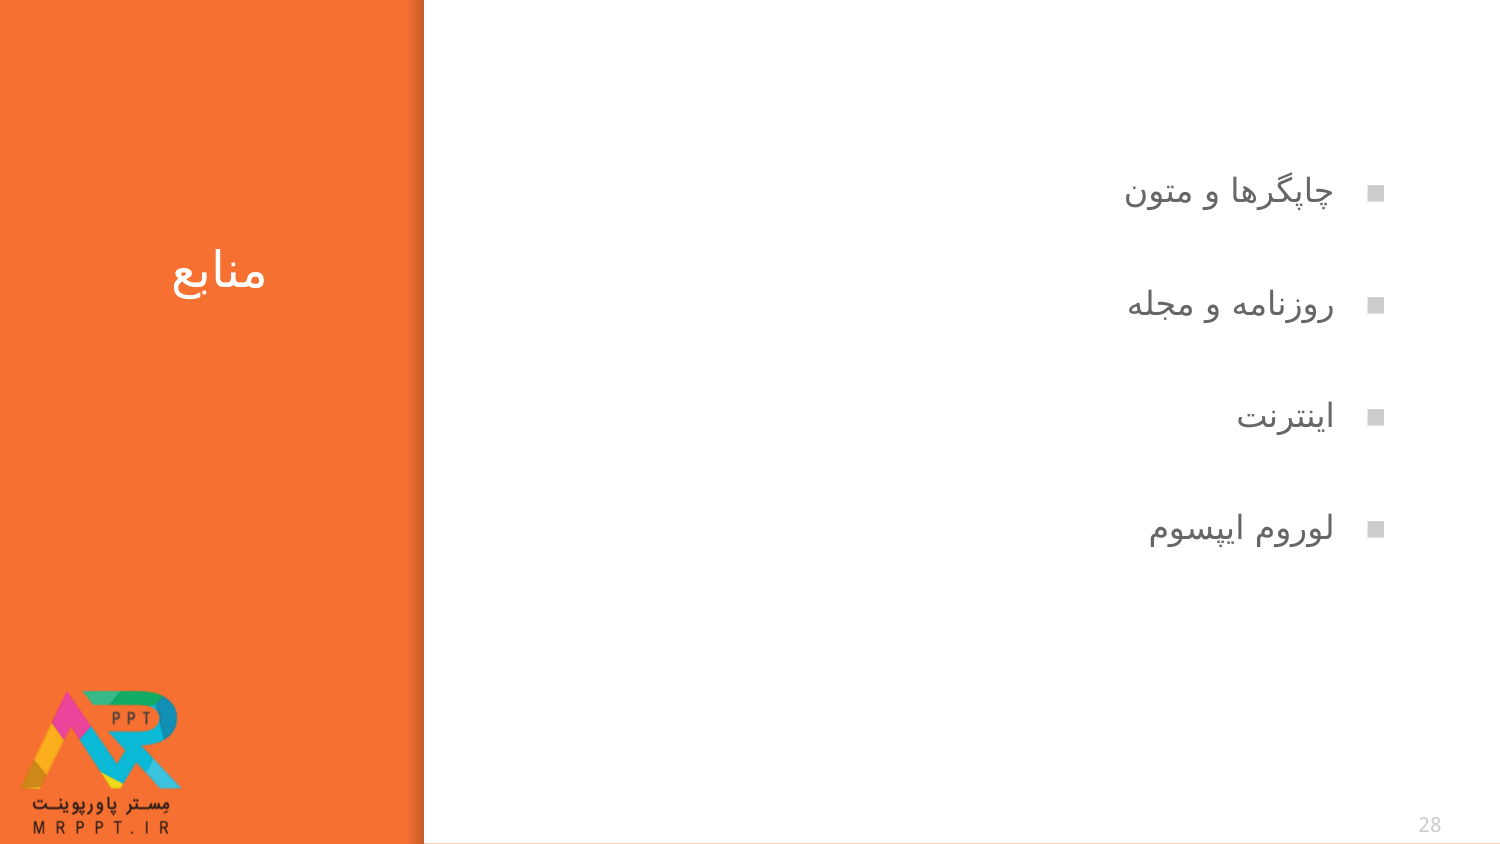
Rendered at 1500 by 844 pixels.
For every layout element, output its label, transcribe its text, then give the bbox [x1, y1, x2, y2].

title منابع [52, 162, 388, 816]
slide_number 28 [1403, 779, 1494, 844]
list چاپگرها و متون روزنامه و مجله اینترنت لوروم ایپسوم [506, 94, 1425, 748]
picture [0, 682, 201, 844]
